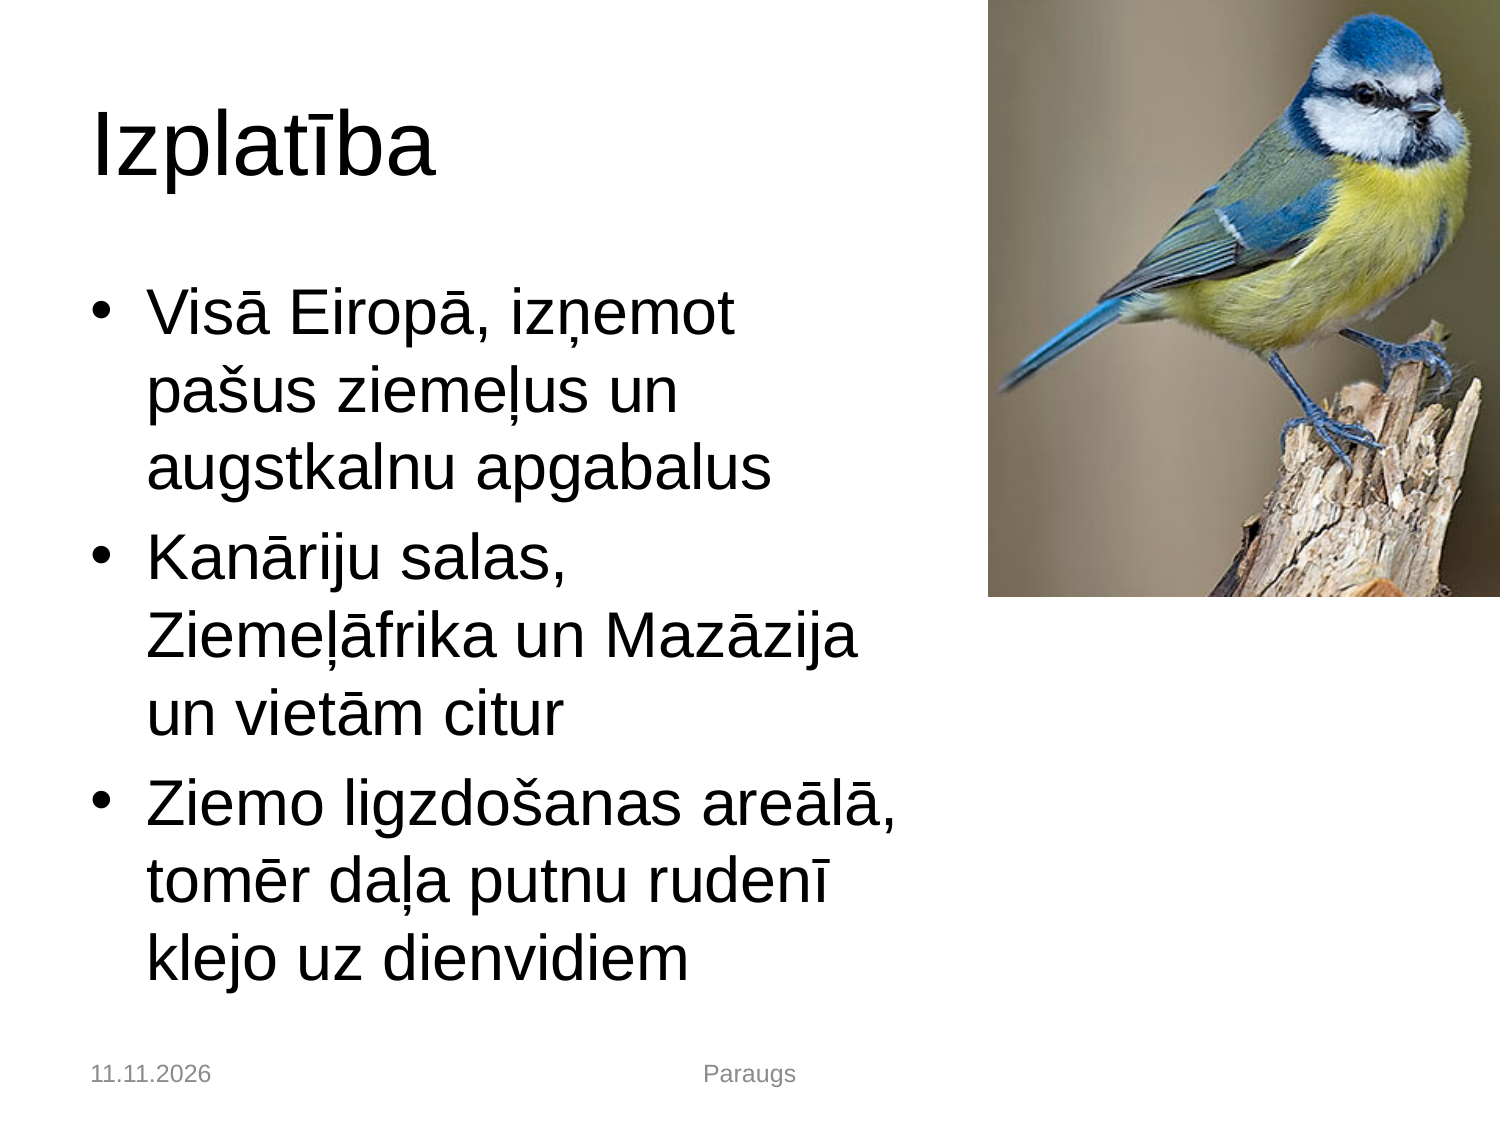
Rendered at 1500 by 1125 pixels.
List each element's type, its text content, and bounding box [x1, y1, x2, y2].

list Visā Eiropā, izņemot pašus ziemeļus un augstkalnu apgabalus Kanāriju salas, Ziemeļāfrika un Mazāzija un vietām citur Ziemo ligzdošanas areālā, tomēr daļa putnu rudenī klejo uz dienvidiem [74, 262, 916, 1048]
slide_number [75, 1042, 425, 1103]
picture [988, 0, 1500, 598]
title Izplatība [74, 44, 983, 233]
footer Paraugs [512, 1042, 988, 1103]
